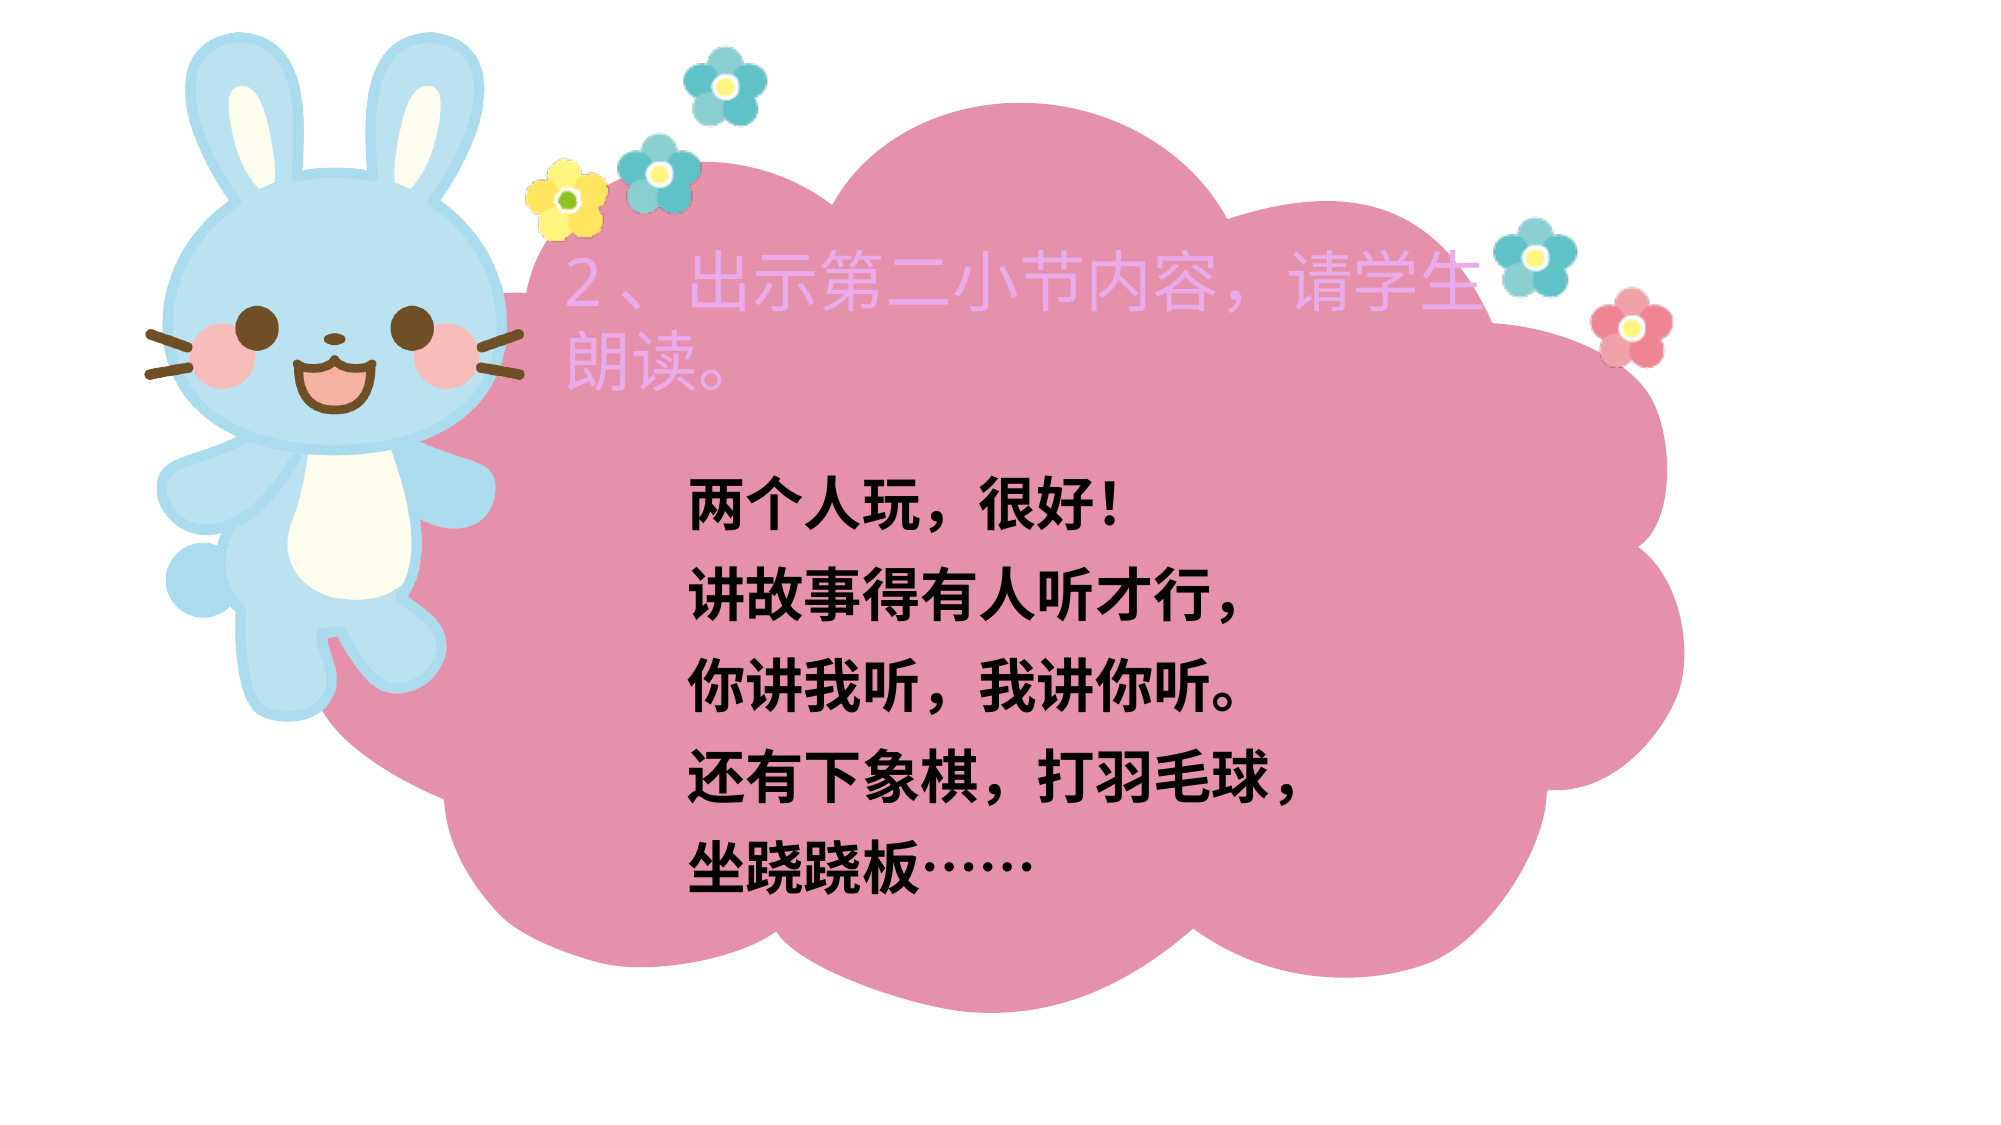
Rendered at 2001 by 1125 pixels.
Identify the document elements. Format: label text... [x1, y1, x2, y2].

picture [1467, 203, 1701, 389]
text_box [524, 32, 798, 255]
text_box 两个人玩，很好！ 讲故事得有人听才行， 你讲我听，我讲你听。 还有下象棋，打羽毛球，坐跷跷板…… [672, 439, 1328, 1000]
picture [531, 255, 570, 260]
text_box 2、出示第二小节内容，请学生朗读。 [549, 232, 1529, 407]
picture [144, 32, 525, 722]
